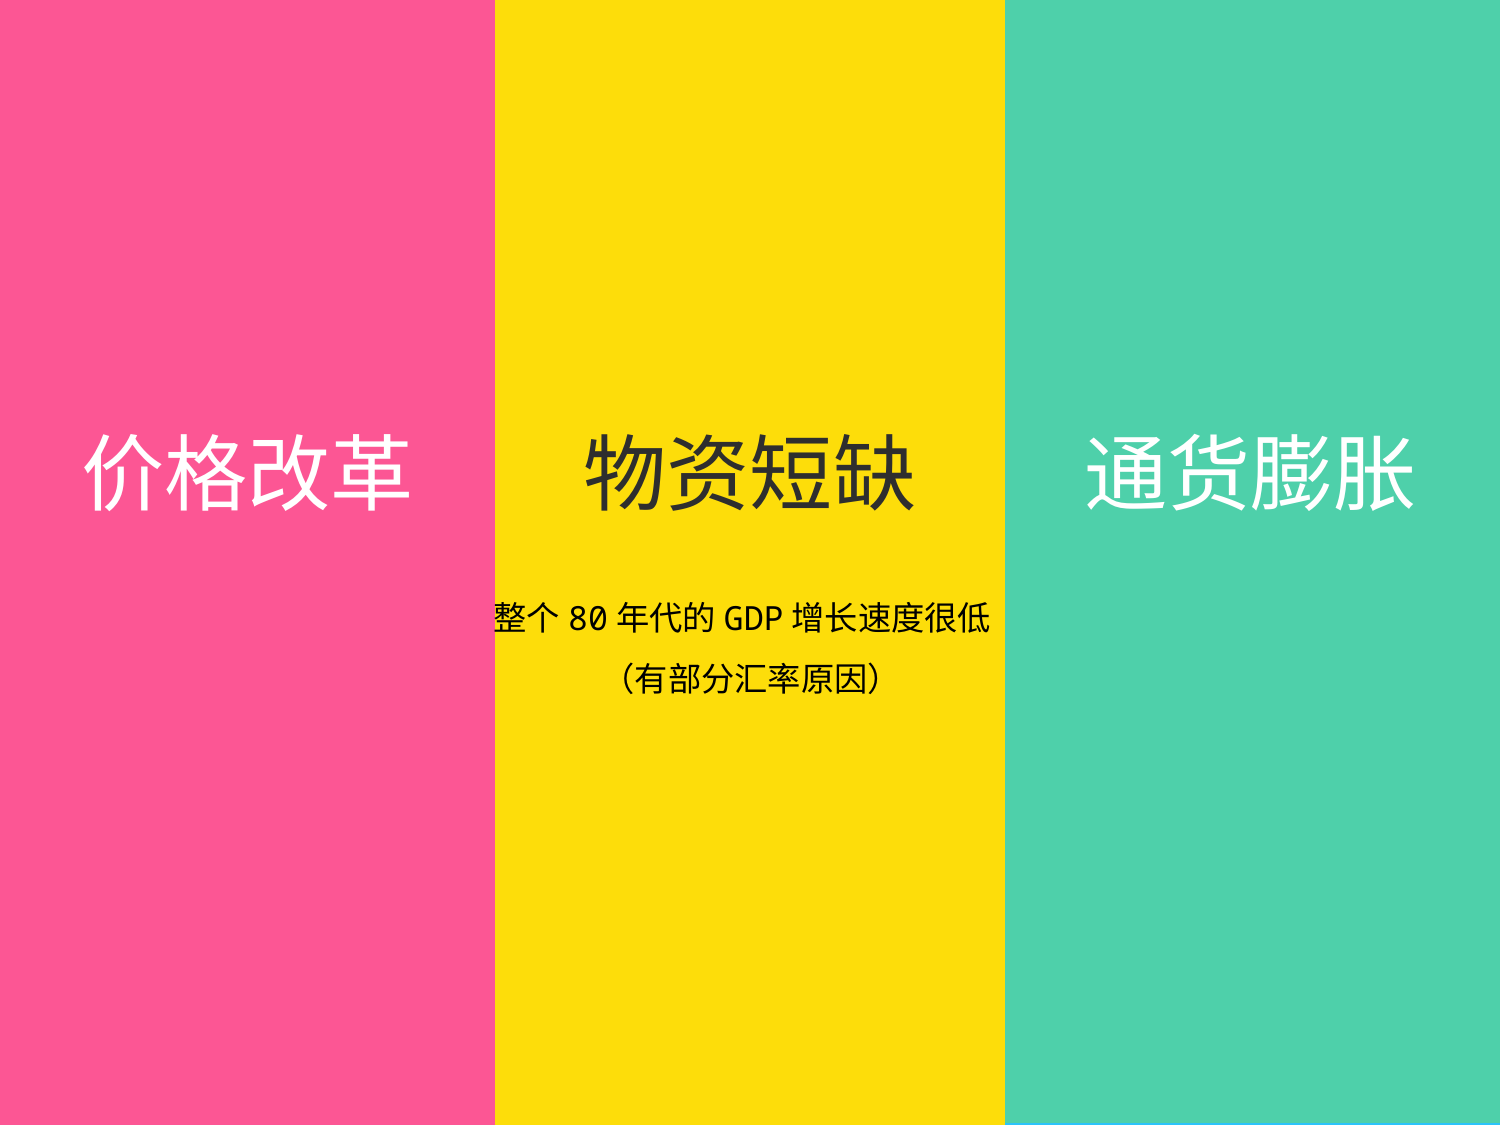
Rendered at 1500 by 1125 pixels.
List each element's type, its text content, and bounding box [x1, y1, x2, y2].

text_box [1007, 0, 1500, 1125]
text_box （有部分汇率原因） [601, 666, 902, 706]
text_box 整个80年代的GDP增长速度很低 [493, 606, 992, 645]
text_box 价格改革 [80, 414, 415, 529]
text_box 通货膨胀 [1084, 414, 1418, 529]
text_box 物资短缺 [583, 414, 917, 529]
text_box [493, 0, 1007, 1125]
text_box [0, 0, 493, 1125]
